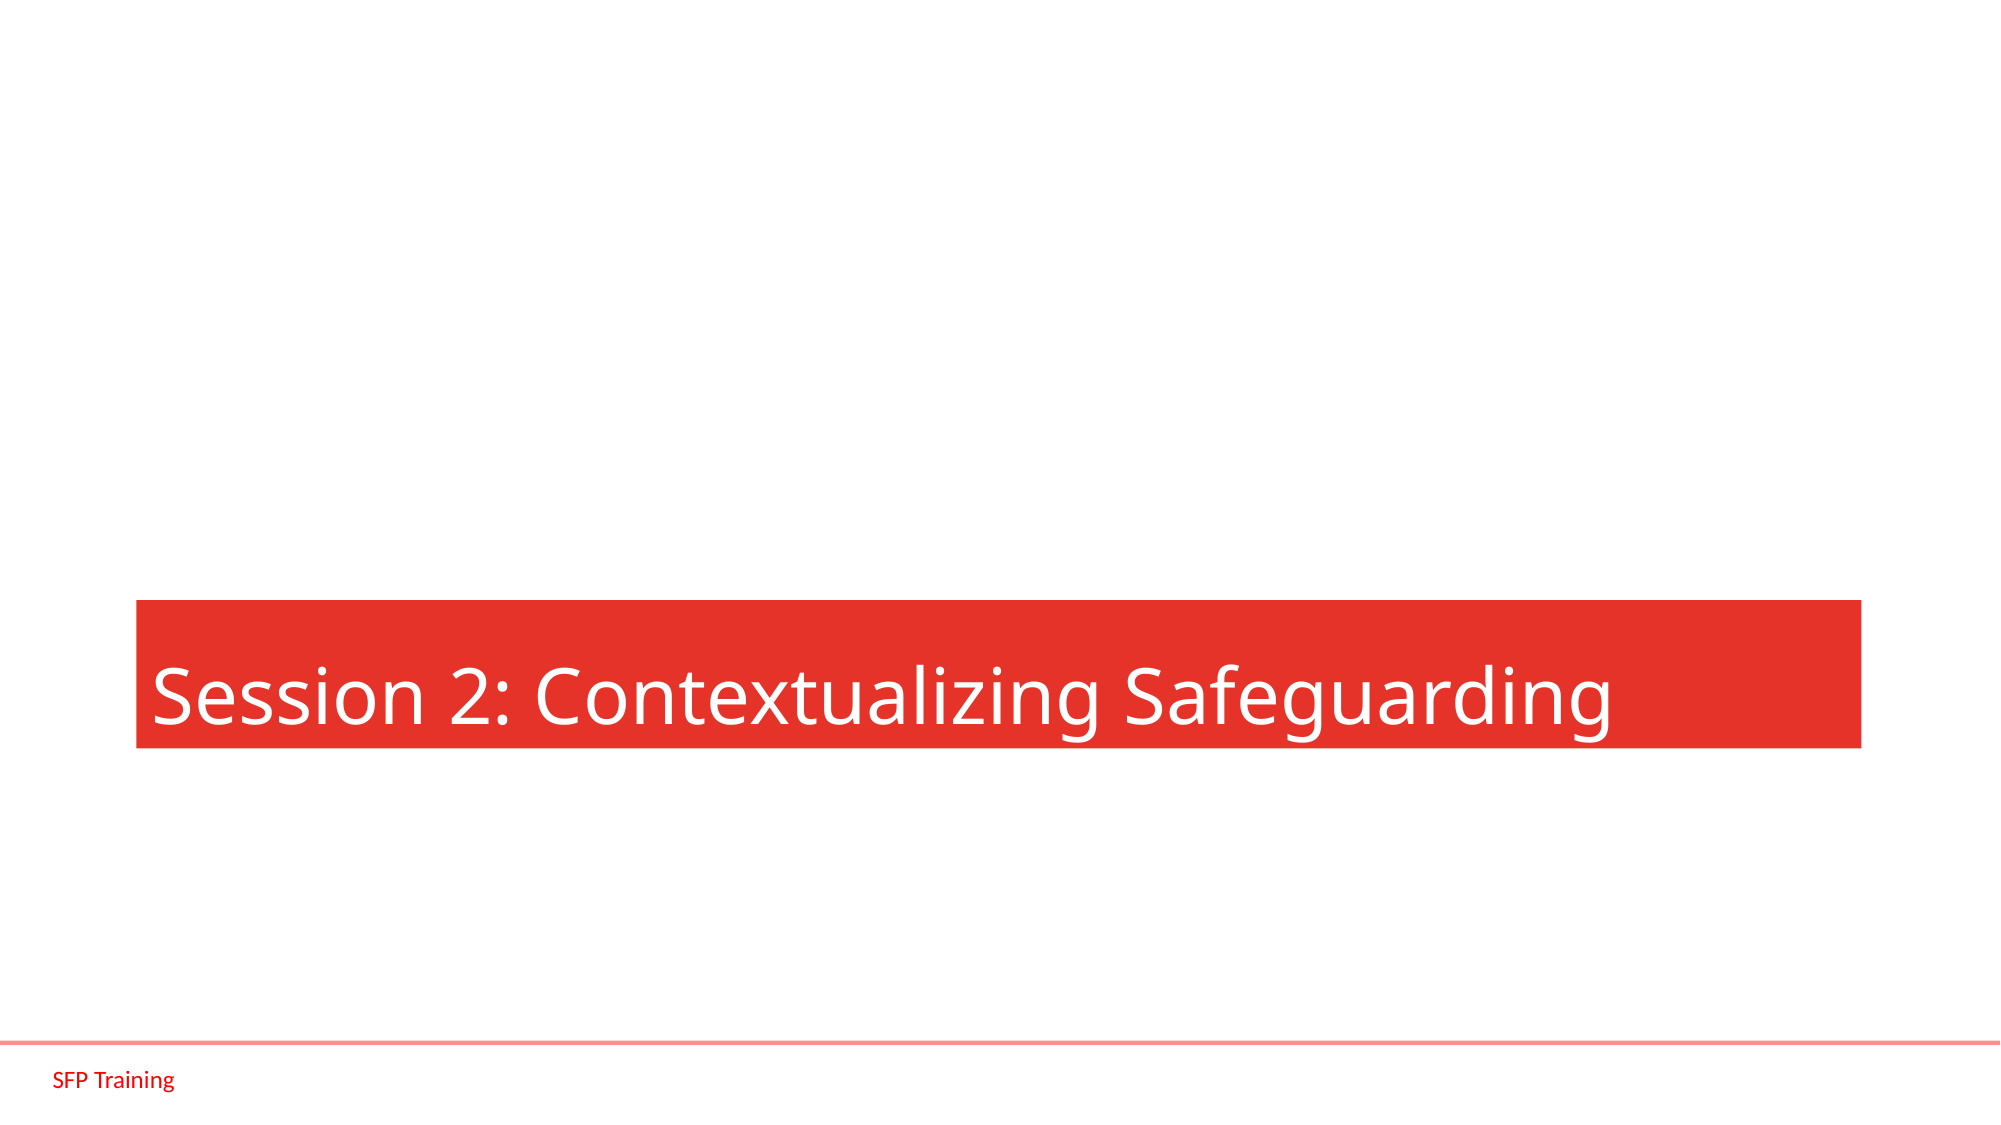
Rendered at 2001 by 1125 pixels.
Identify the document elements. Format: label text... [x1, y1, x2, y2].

title Session 2: Contextualizing Safeguarding [136, 600, 1862, 749]
footer SFP Training [37, 1048, 713, 1109]
